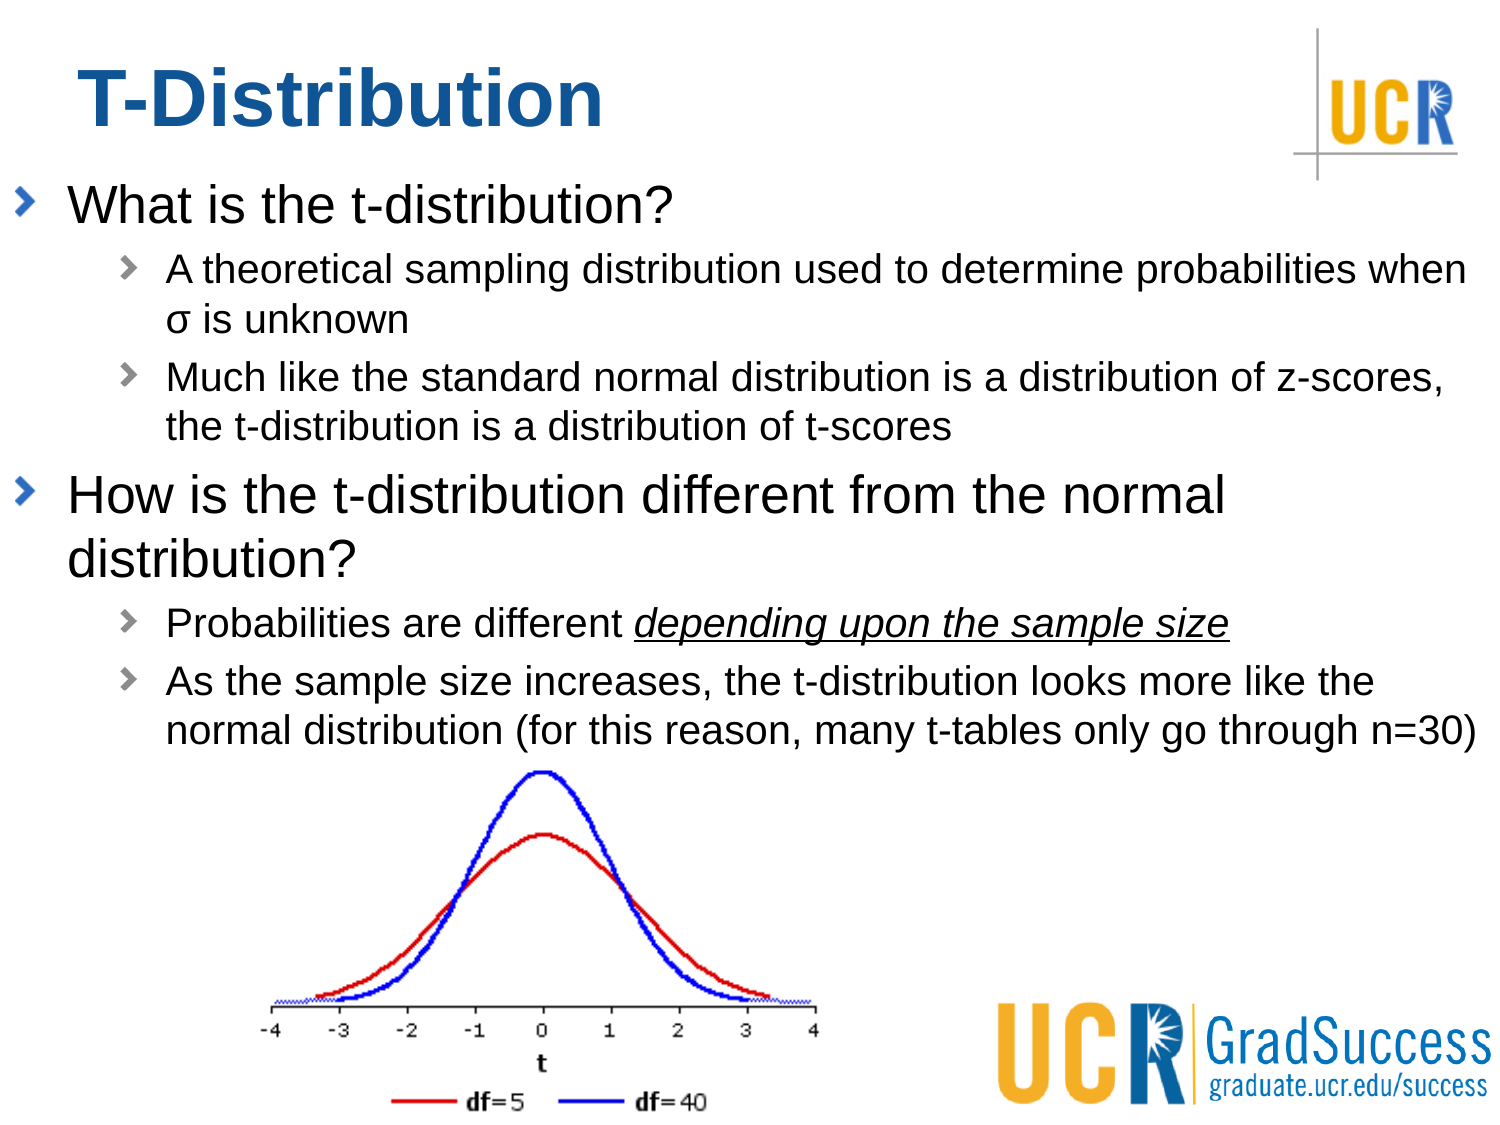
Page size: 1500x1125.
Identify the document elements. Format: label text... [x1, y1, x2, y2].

picture [15, 476, 39, 507]
title T-Distribution [62, 24, 1288, 150]
picture [120, 667, 139, 691]
picture [176, 699, 826, 1125]
picture [120, 609, 139, 633]
picture [1282, 0, 1500, 162]
picture [120, 362, 139, 387]
picture [15, 186, 39, 218]
list What is the t-distribution? A theoretical sampling distribution used to determine probabilities when σ is unknown Much like the standard normal distribution is a distribution of z-scores, the t-distribution is a distribution of t-scores How is the t-distribution different from the normal distribution? Probabilities are different depending upon the sample size As the sample size increases, the t-distribution looks more like the normal distribution (for this reason, many t-tables only go through n=30) [0, 162, 1500, 813]
picture [120, 255, 139, 280]
